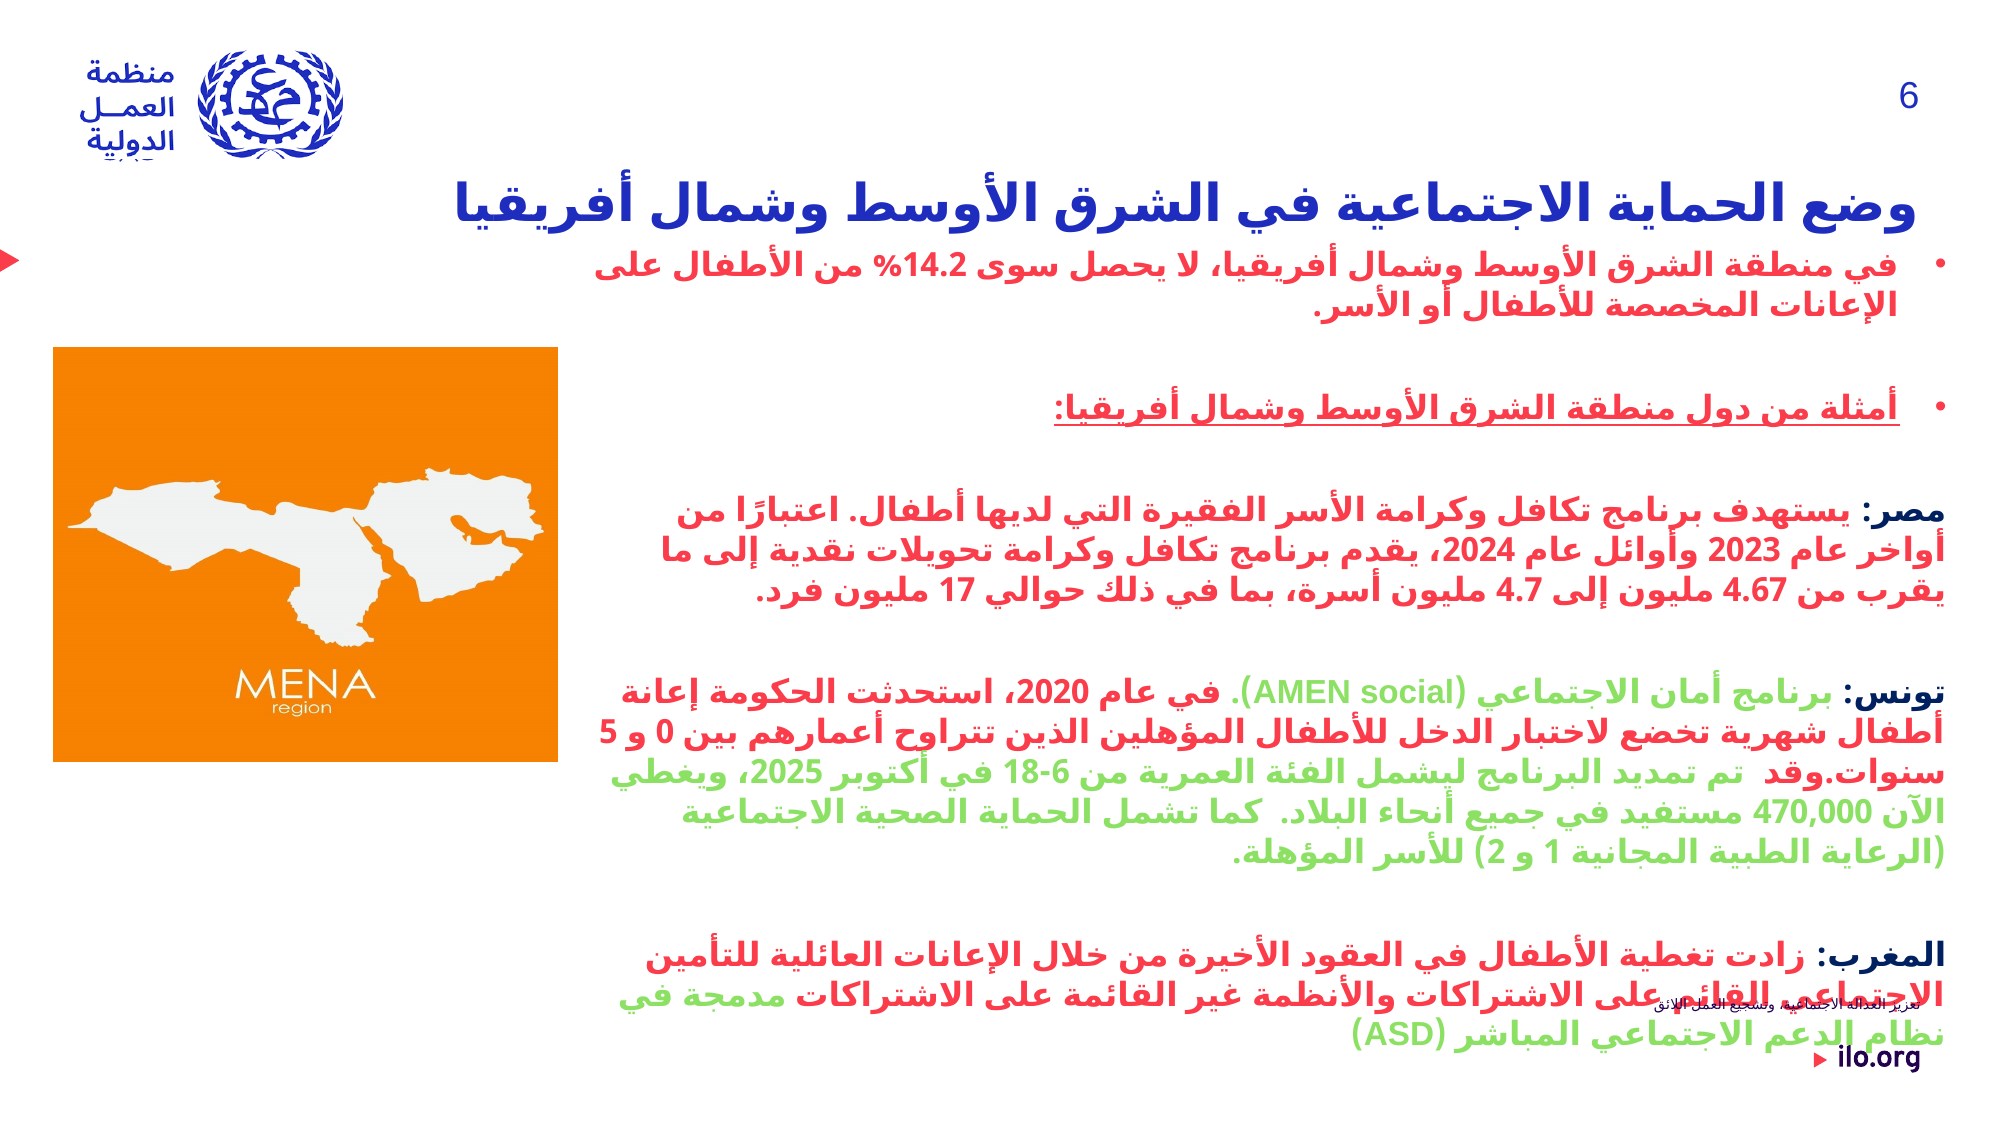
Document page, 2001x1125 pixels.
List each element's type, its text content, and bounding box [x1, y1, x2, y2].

list في منطقة الشرق الأوسط وشمال أفريقيا، لا يحصل سوى 14.2% من الأطفال على الإعانات المخصصة للأطفال أو الأسر. أمثلة من دول منطقة الشرق الأوسط وشمال أفريقيا: مصر: يستهدف برنامج تكافل وكرامة الأسر الفقيرة التي لديها أطفال. اعتبارًا من أواخر عام 2023 وأوائل عام 2024، يقدم برنامج تكافل وكرامة تحويلات نقدية إلى ما يقرب من 4.67 مليون إلى 4.7 مليون أسرة، بما في ذلك حوالي 17 مليون فرد. تونس: برنامج أمان الاجتماعي (AMEN social). في عام 2020، استحدثت الحكومة إعانة أطفال شهرية تخضع لاختبار الدخل للأطفال المؤهلين الذين تتراوح أعمارهم بين 0 و 5 سنوات.وقد تم تمديد البرنامج ليشمل الفئة العمرية من 6-18 في أكتوبر 2025، ويغطي الآن 470,000 مستفيد في جميع أنحاء البلاد. كما تشمل الحماية الصحية الاجتماعية (الرعاية الطبية المجانية 1 و 2) للأسر المؤهلة. المغرب: زادت تغطية الأطفال في العقود الأخيرة من خلال الإعانات العائلية للتأمين الاجتماعي القائم على الاشتراكات والأنظمة غير القائمة على الاشتراكات مدمجة في نظام الدعم الاجتماعي المباشر (ASD) [583, 243, 1947, 1039]
title وضع الحماية الاجتماعية في الشرق الأوسط وشمال أفريقيا [80, 176, 1920, 265]
footer تعزيز العدالة الاجتماعية، وتشجيع العمل اللائق [1112, 989, 1937, 1020]
picture [80, 50, 343, 159]
slide_number 6 [1830, 70, 1920, 119]
picture [53, 347, 558, 762]
